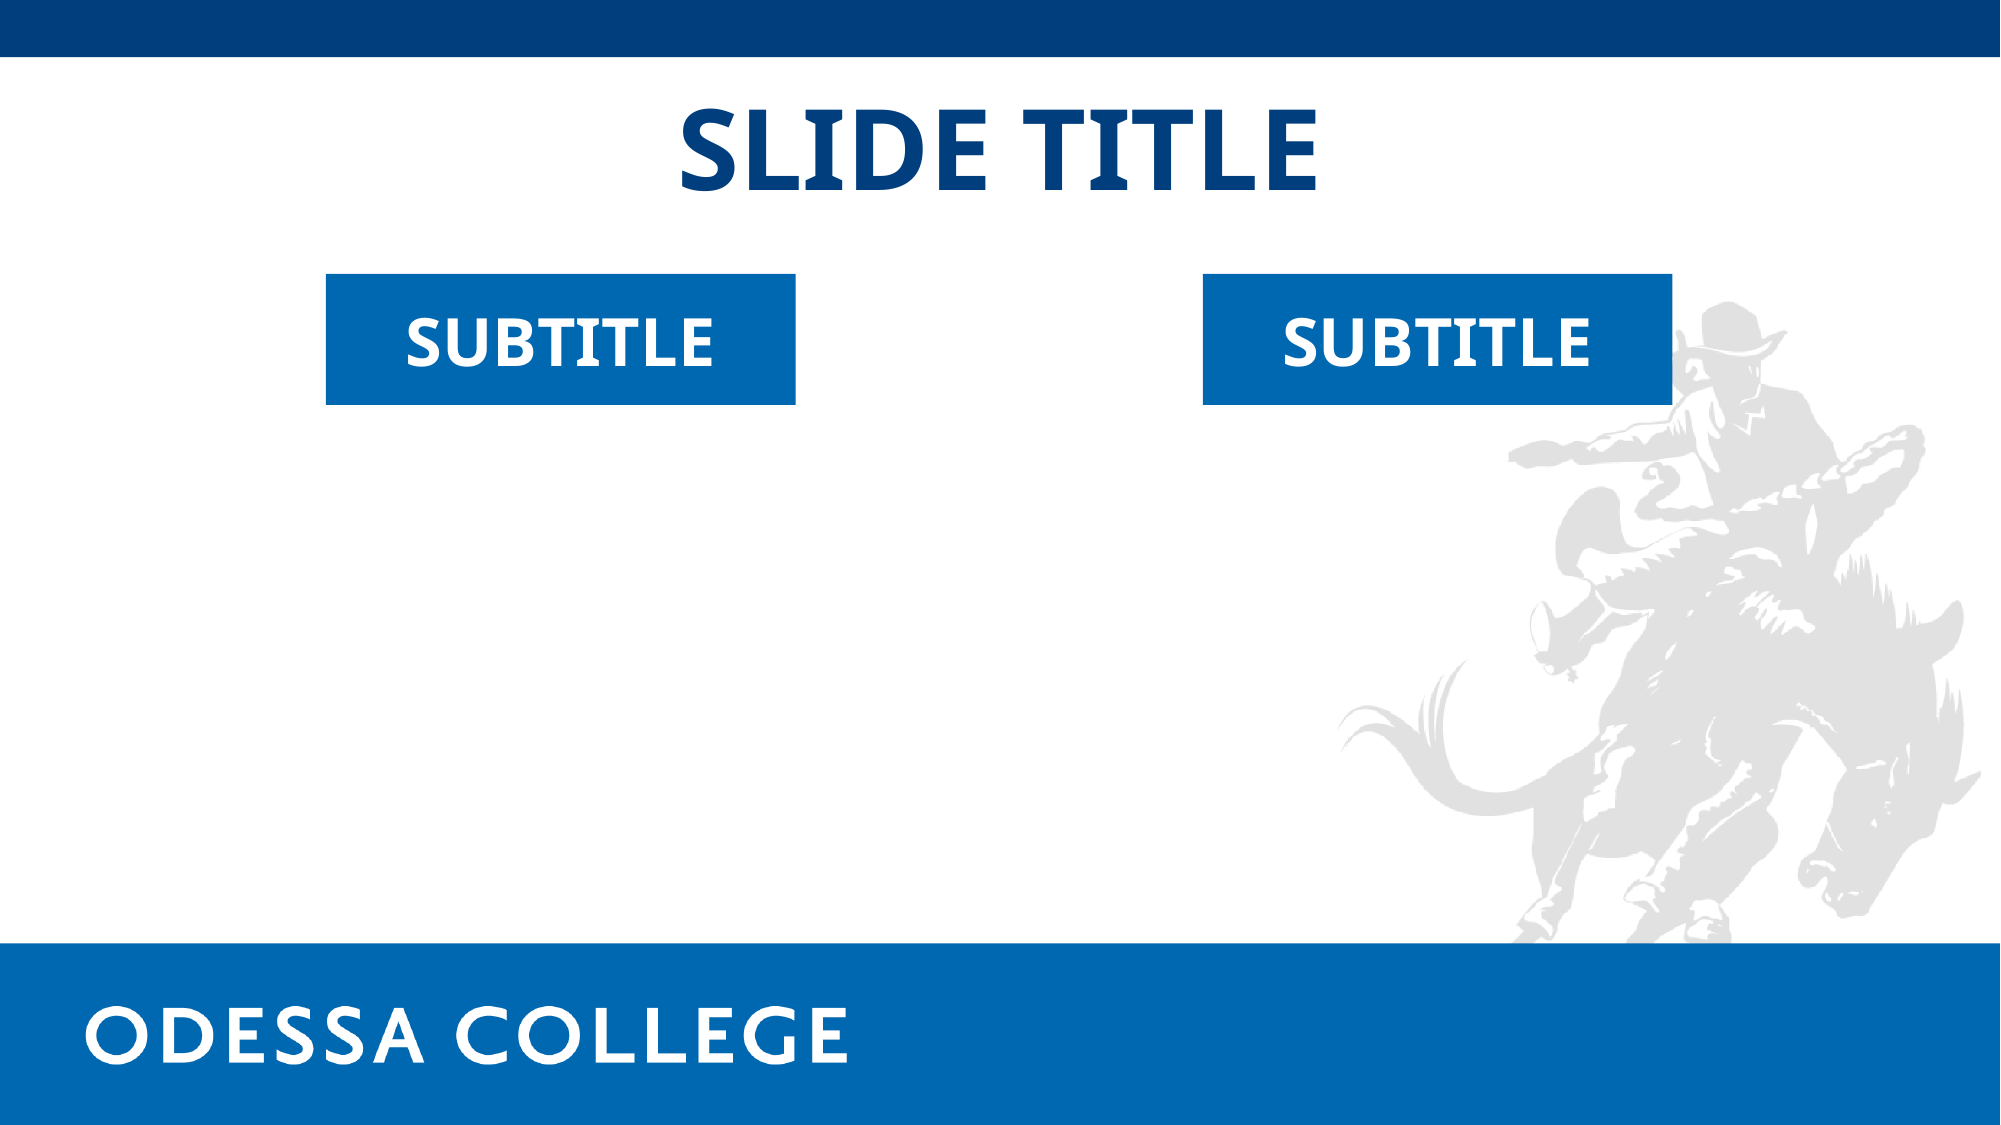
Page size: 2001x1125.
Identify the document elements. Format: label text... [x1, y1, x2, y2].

text_box [0, 0, 2000, 59]
text_box [324, 389, 797, 407]
picture [0, 973, 1001, 1088]
list SUBTITLE [1012, 253, 1863, 389]
list SUBTITLE [137, 253, 984, 389]
text_box [1201, 389, 1319, 407]
picture [1319, 260, 2000, 947]
title SLIDE TITLE [137, 59, 1863, 263]
text_box [0, 942, 2000, 1125]
